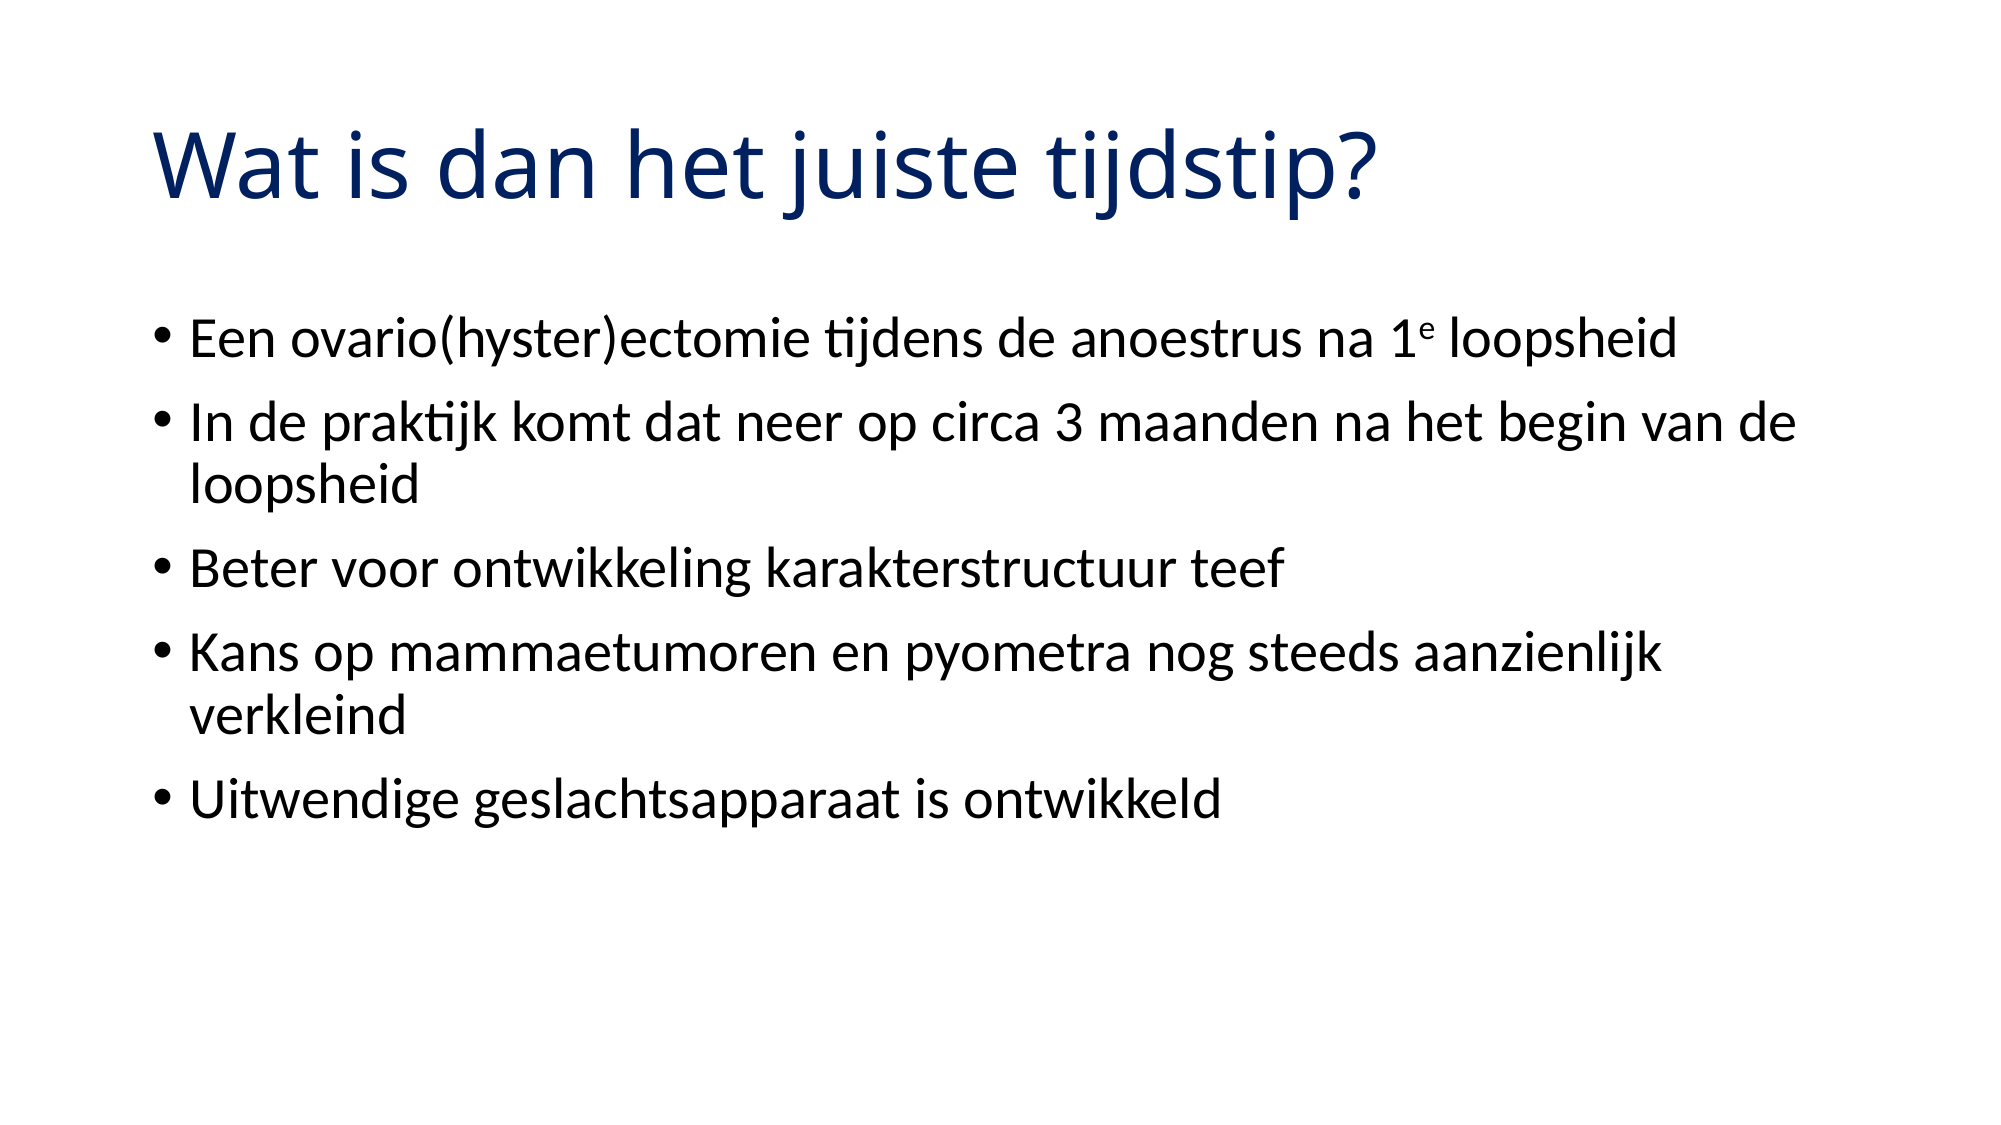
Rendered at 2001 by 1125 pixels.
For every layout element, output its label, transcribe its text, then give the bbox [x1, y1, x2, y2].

title Wat is dan het juiste tijdstip? [137, 59, 1863, 278]
list Een ovario(hyster)ectomie tijdens de anoestrus na 1e loopsheid In de praktijk komt dat neer op circa 3 maanden na het begin van de loopsheid Beter voor ontwikkeling karakterstructuur teef Kans op mammaetumoren en pyometra nog steeds aanzienlijk verkleind Uitwendige geslachtsapparaat is ontwikkeld [137, 299, 1863, 1014]
